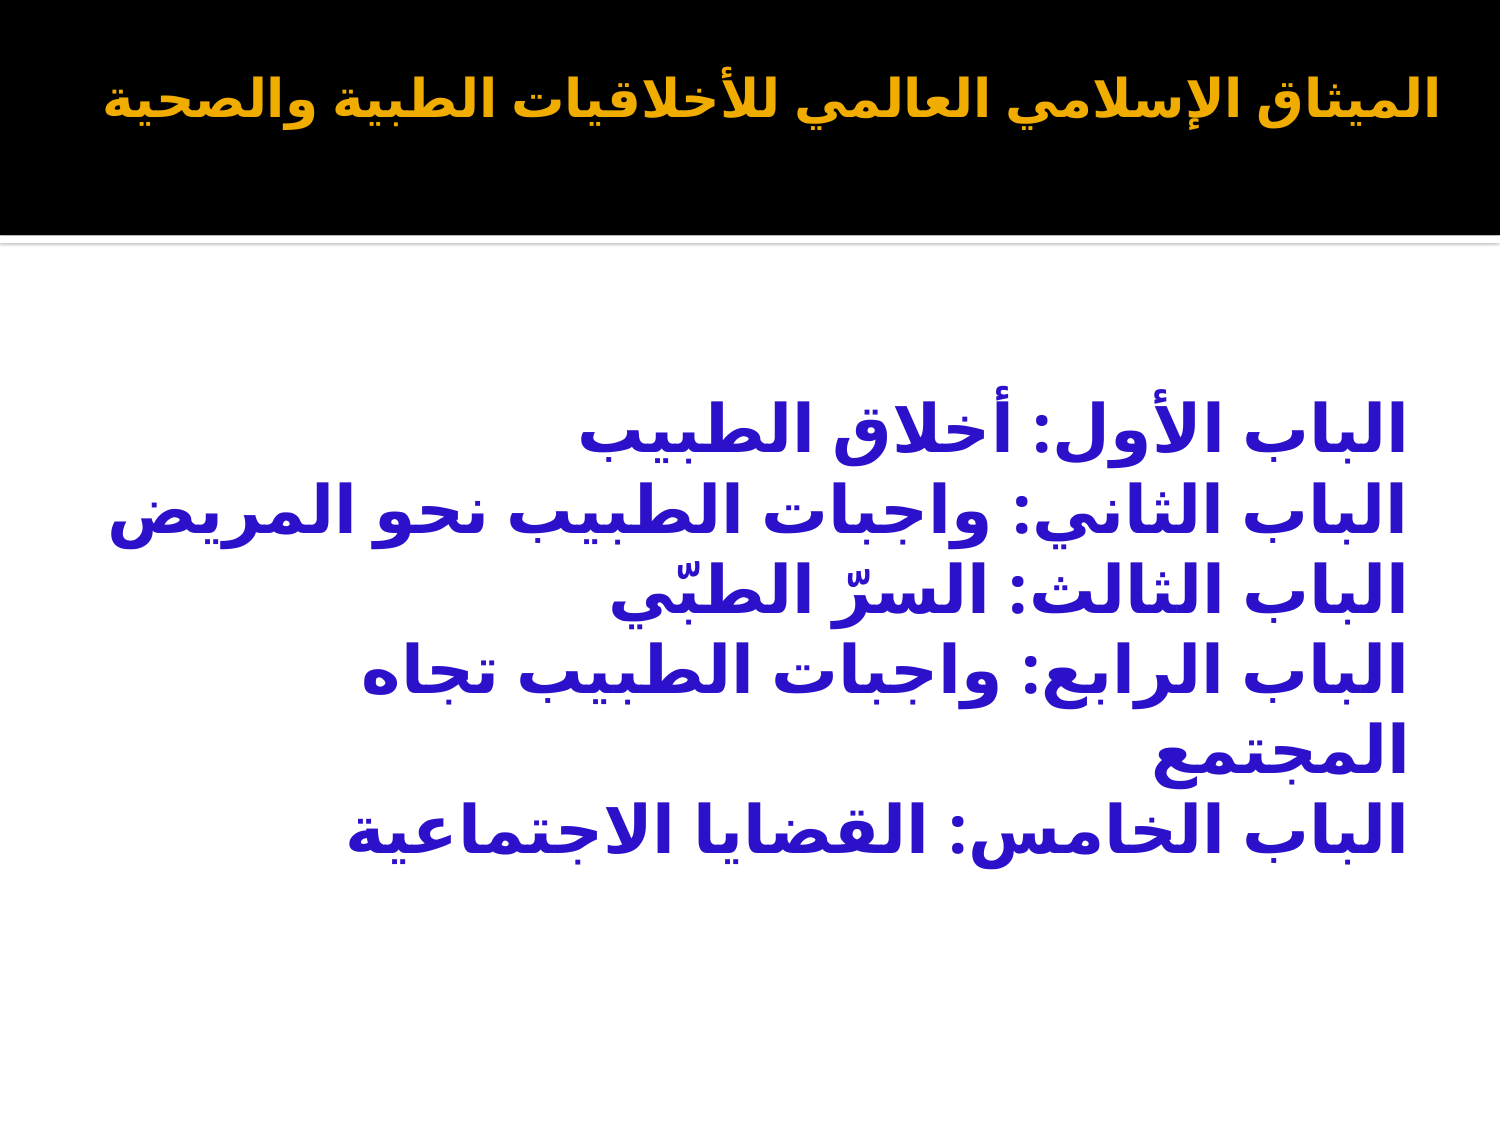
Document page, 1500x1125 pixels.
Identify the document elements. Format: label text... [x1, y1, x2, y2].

list الباب الأول: أخلاق الطبيب الباب الثاني: واجبات الطبيب نحو المريض الباب الثالث: السرّ الطبّي الباب الرابع: واجبات الطبيب تجاه المجتمع الباب الخامس: القضايا الاجتماعية [75, 291, 1425, 1050]
title الميثاق الإسلامي العالمي للأخلاقيات الطبية والصحية [75, 25, 1463, 231]
